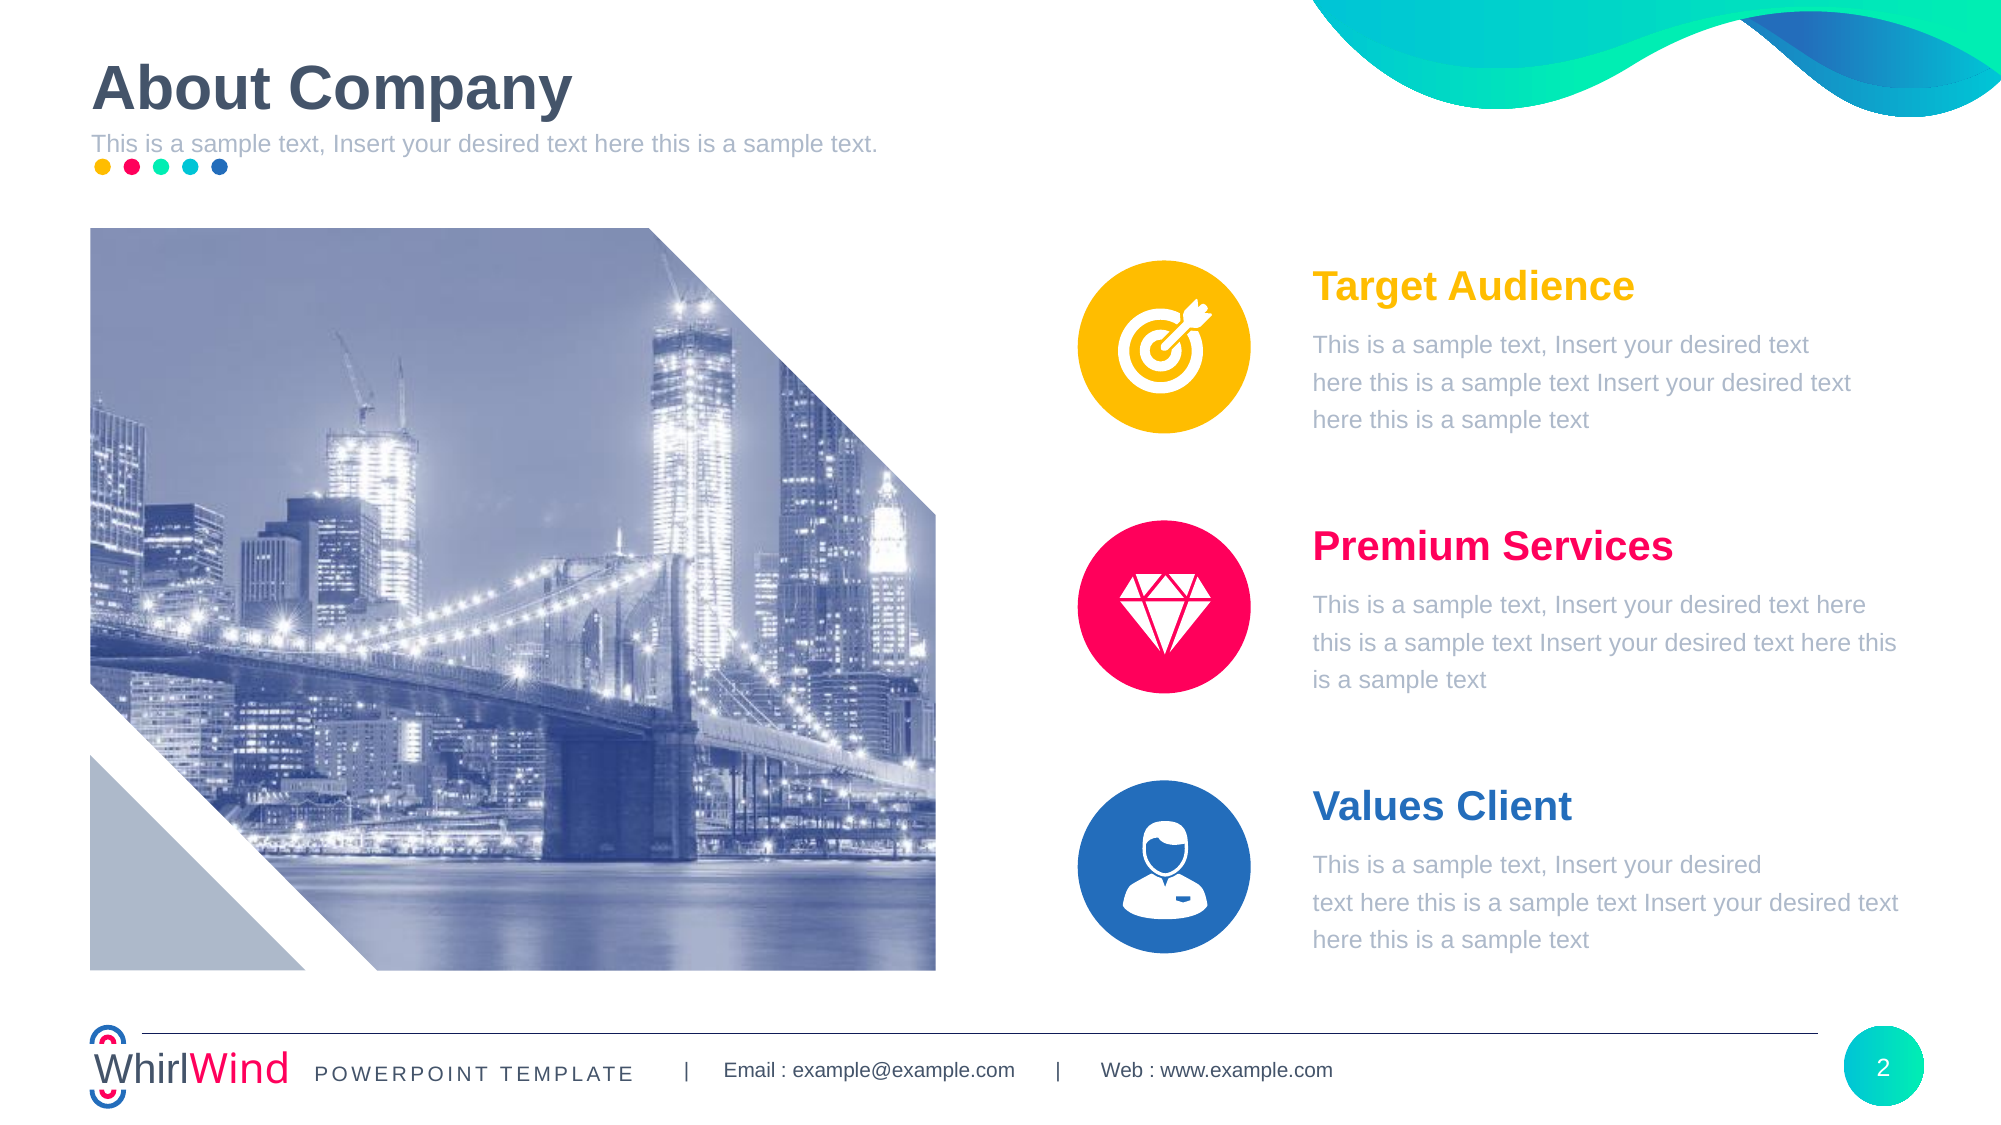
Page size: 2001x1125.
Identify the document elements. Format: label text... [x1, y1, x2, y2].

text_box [1077, 511, 1924, 700]
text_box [1077, 771, 1924, 959]
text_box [1077, 251, 1924, 440]
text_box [1311, 0, 2000, 117]
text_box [1117, 298, 1213, 394]
slide_number 2 [1837, 1036, 1930, 1096]
title About Company [76, 39, 1924, 130]
picture [90, 228, 936, 971]
